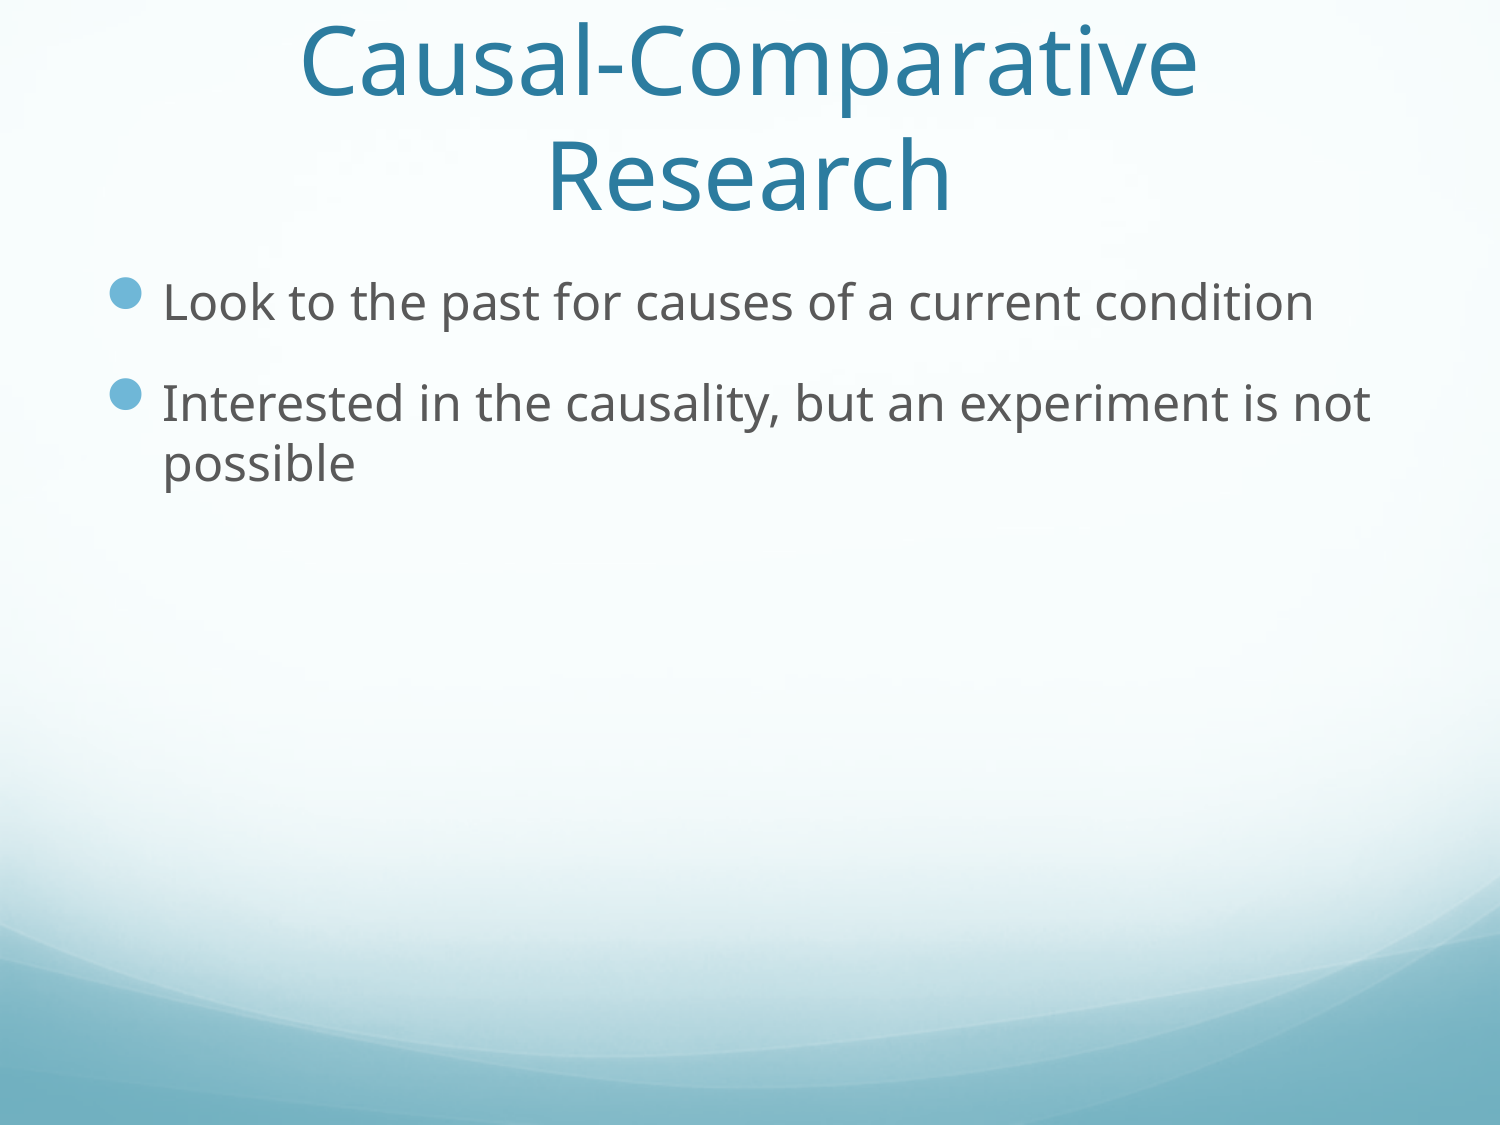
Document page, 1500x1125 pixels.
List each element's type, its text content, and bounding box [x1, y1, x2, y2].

list Look to the past for causes of a current condition Interested in the causality, but an experiment is not possible [90, 262, 1410, 975]
title Causal-Comparative Research [90, 17, 1410, 237]
